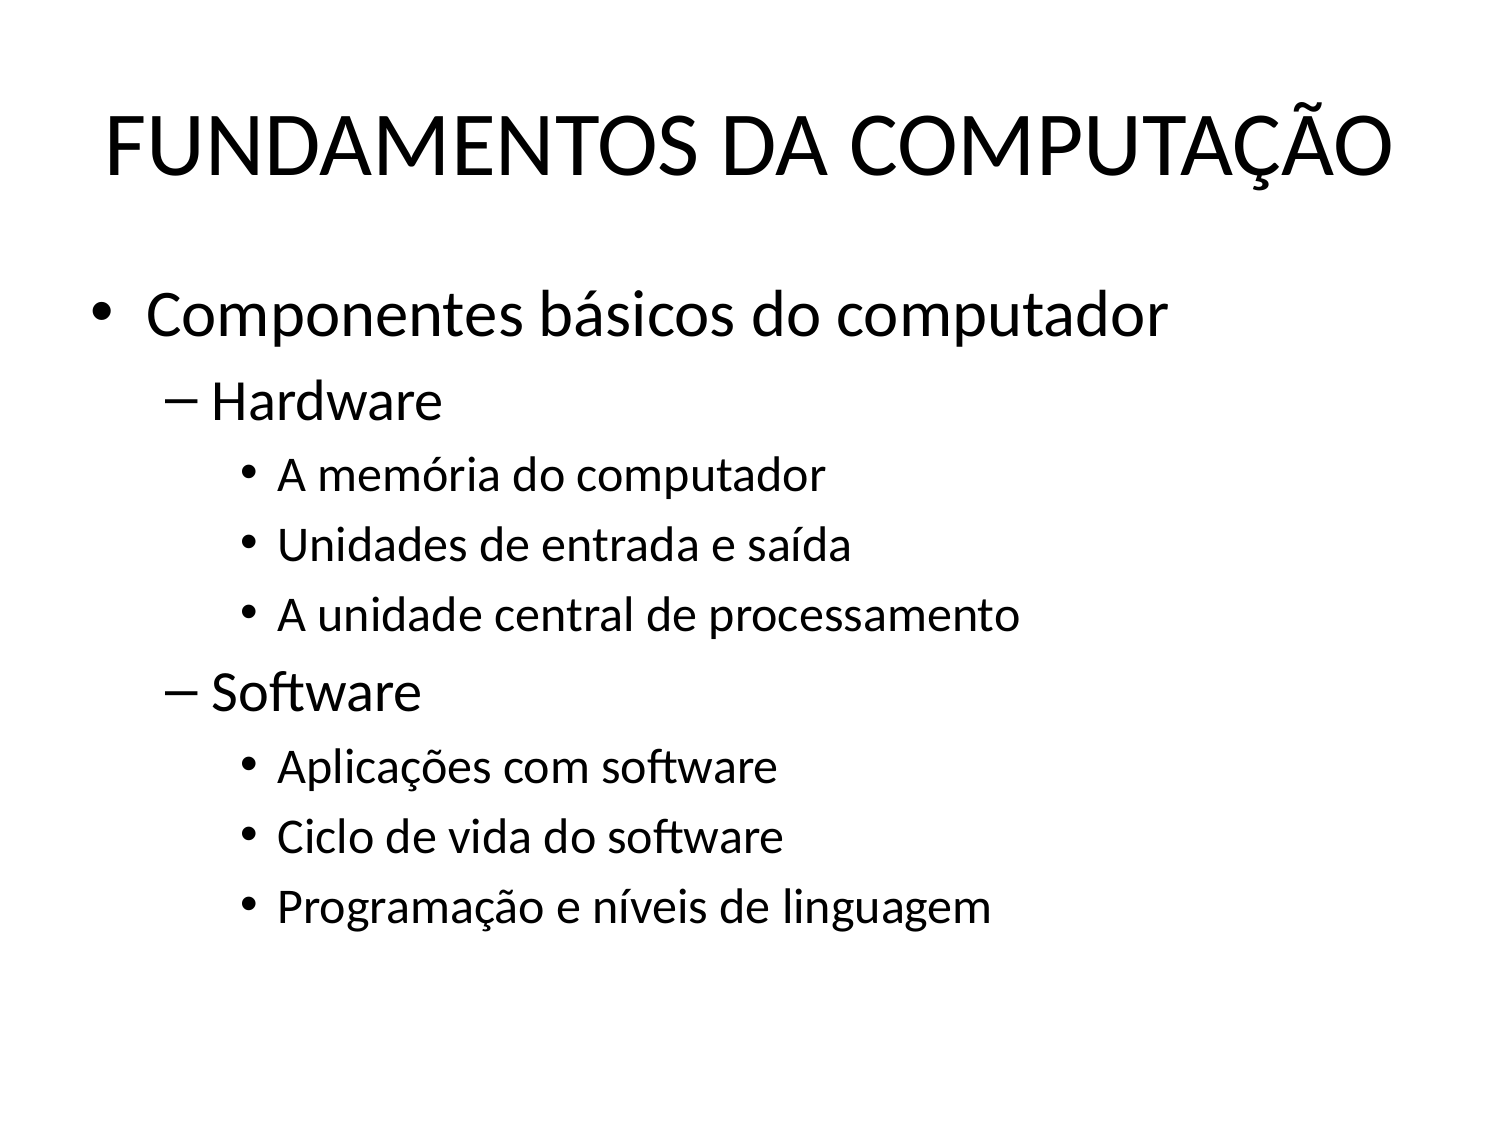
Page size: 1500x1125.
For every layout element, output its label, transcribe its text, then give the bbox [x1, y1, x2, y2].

title FUNDAMENTOS DA COMPUTAÇÃO [75, 45, 1425, 233]
list Componentes básicos do computador Hardware A memória do computador Unidades de entrada e saída A unidade central de processamento Software Aplicações com software Ciclo de vida do software Programação e níveis de linguagem [75, 262, 1425, 1005]
